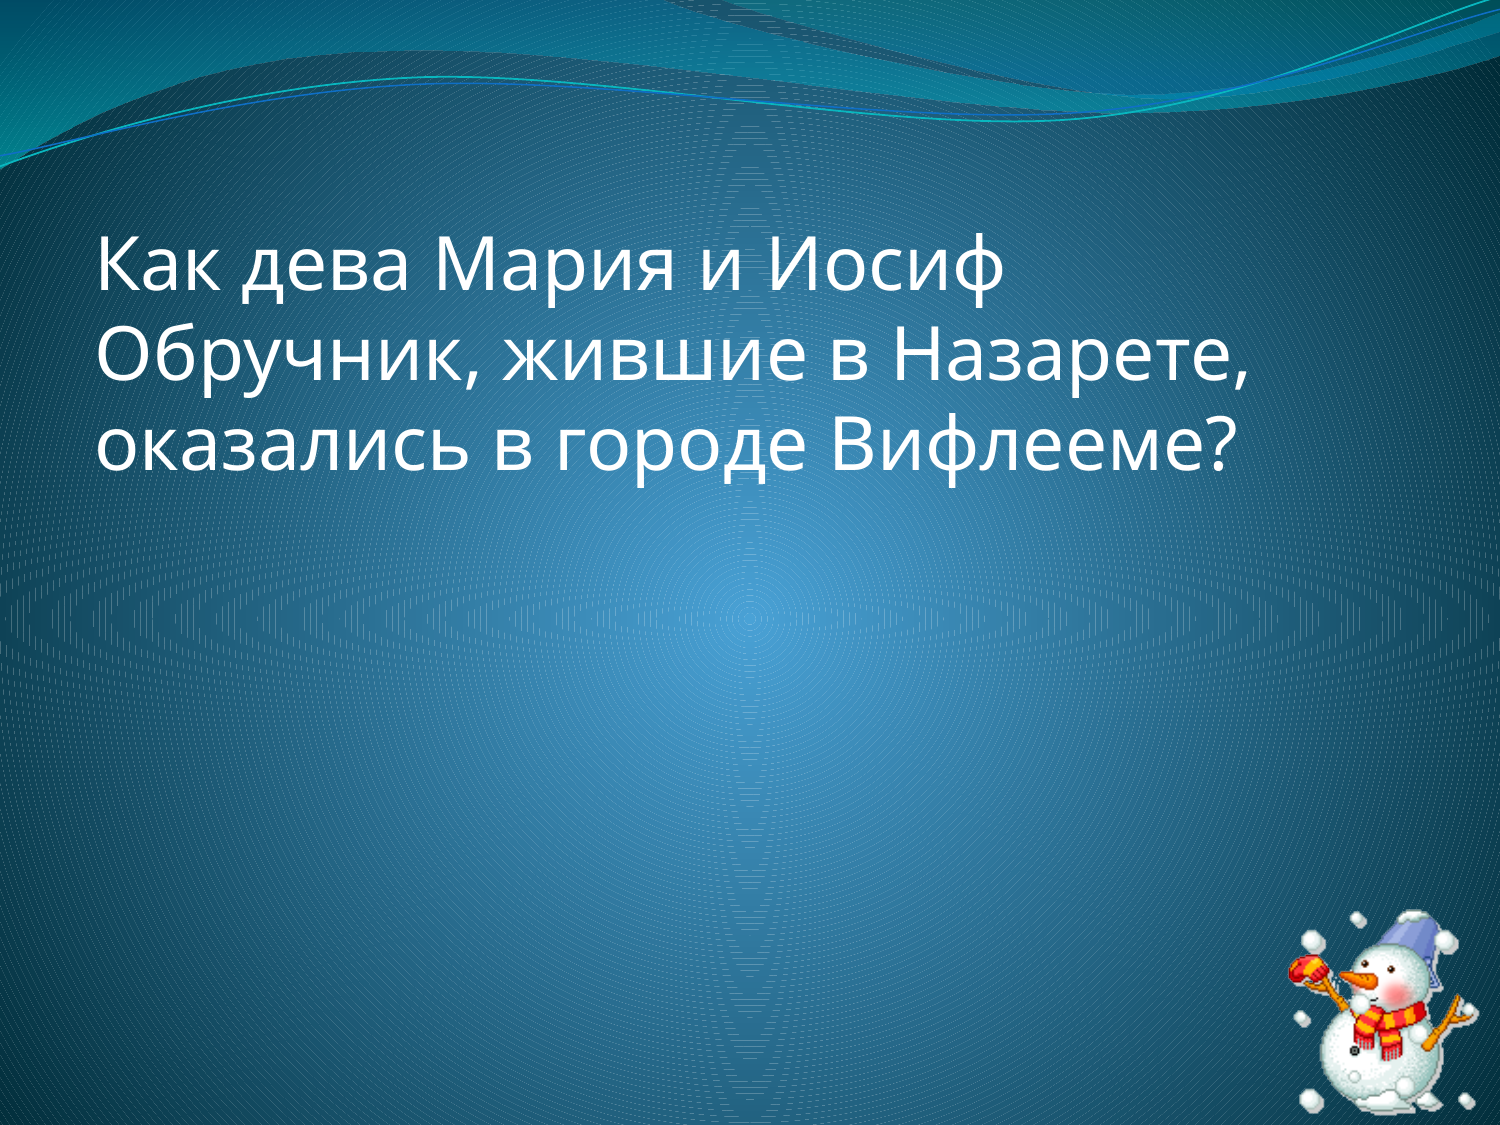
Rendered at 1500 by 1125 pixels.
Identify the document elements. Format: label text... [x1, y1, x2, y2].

list Как дева Мария и Иосиф Обручник, жившие в Назарете, оказались в городе Вифлееме? [86, 208, 1362, 823]
picture [1257, 882, 1500, 1125]
